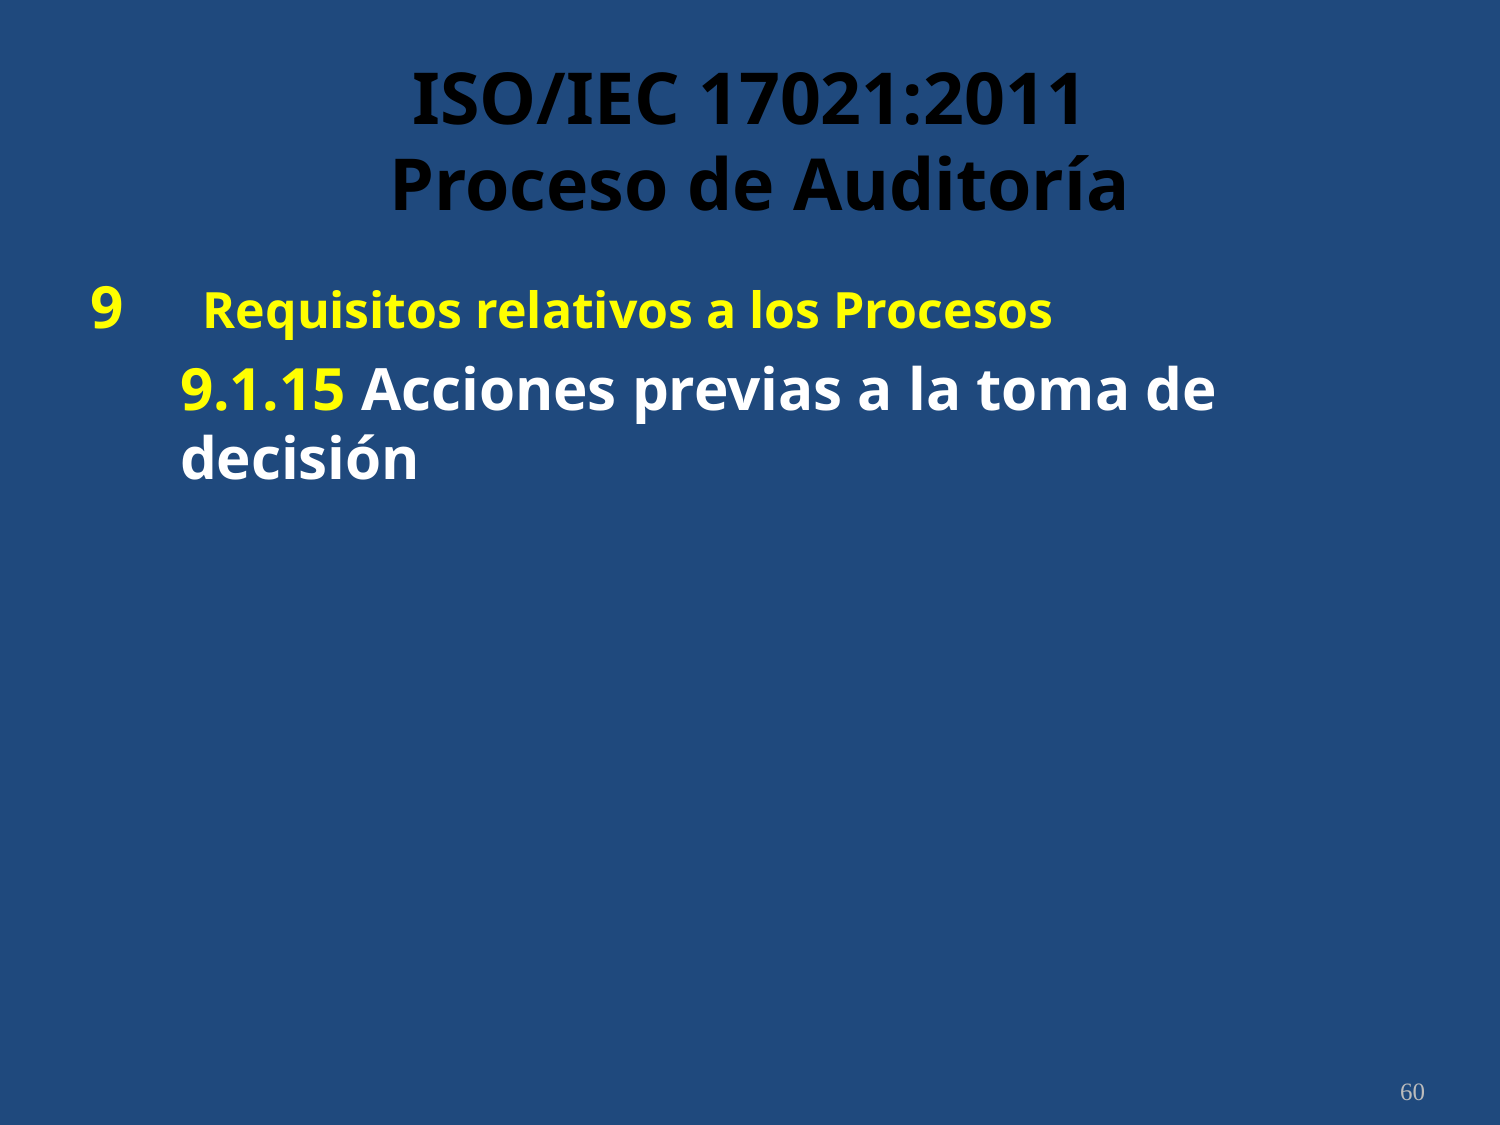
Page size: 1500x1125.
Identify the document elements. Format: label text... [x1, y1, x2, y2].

title ISO/IEC 17021:2011 Proceso de Auditoría [75, 45, 1425, 233]
slide_number 60 [1299, 1052, 1425, 1113]
list 9 Requisitos relativos a los Procesos 9.1.15 Acciones previas a la toma de decisión [74, 262, 1426, 1036]
